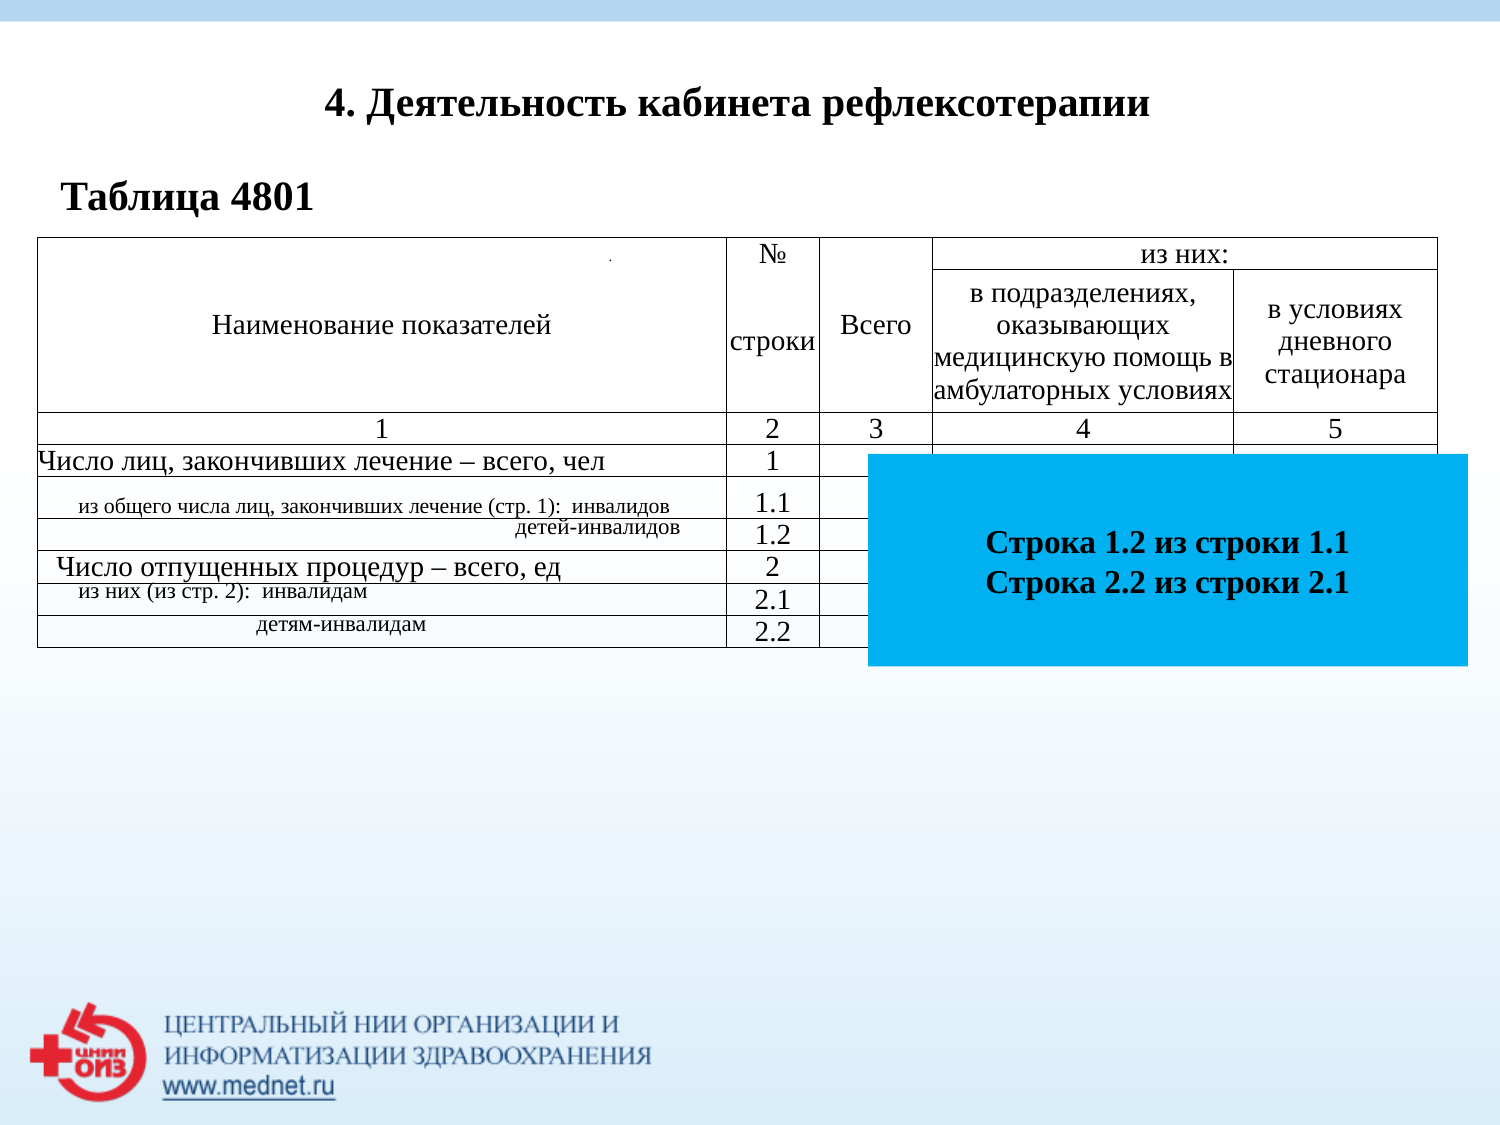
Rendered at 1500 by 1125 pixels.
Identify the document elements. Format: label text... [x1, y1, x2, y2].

title Таблица 4801 [37, 162, 349, 225]
picture [0, 0, 1500, 1125]
text_box Строка 1.2 из строки 1.1 Строка 2.2 из строки 2.1 [868, 453, 1468, 667]
table_cell [820, 445, 932, 476]
table_cell 1.2 [727, 519, 819, 550]
table_cell Число лиц, закончивших лечение – всего, чел [38, 445, 726, 476]
table_cell 5 [1234, 413, 1437, 444]
table_cell из общего числа лиц, закончивших лечение (стр. 1): инвалидов [38, 477, 726, 518]
table_cell 1 [727, 445, 819, 476]
table_cell [1234, 445, 1437, 453]
table_cell 4 [933, 413, 1233, 444]
table_cell 2.2 [727, 616, 819, 647]
table_cell из них (из стр. 2): инвалидам [38, 584, 726, 615]
table_cell детям-инвалидам [38, 616, 726, 647]
table_cell [820, 477, 868, 518]
table_cell строки [727, 270, 819, 412]
table_cell 2 [727, 413, 819, 444]
table_cell [933, 445, 1233, 453]
table_cell [820, 616, 868, 647]
table_cell Число отпущенных процедур – всего, ед [38, 551, 726, 583]
table_cell 3 [820, 413, 932, 444]
table_cell [820, 551, 868, 583]
table_cell 1.1 [727, 477, 819, 518]
table_cell 2 [727, 551, 819, 583]
table_cell 2.1 [727, 584, 819, 615]
table_header № [727, 238, 819, 270]
table_header Всего [820, 238, 932, 412]
table_header Наименование показателей [38, 238, 726, 412]
table_header из них: [933, 238, 1437, 269]
table_cell 1 [38, 413, 726, 444]
table_cell детей-инвалидов [38, 519, 726, 550]
table_cell в условиях дневного стационара [1234, 270, 1437, 412]
text_box 4. Деятельность кабинета рефлексотерапии [37, 62, 1438, 138]
table_cell в подразделениях, оказывающих медицинскую помощь в амбулаторных условиях [933, 270, 1233, 412]
table_cell [820, 519, 868, 550]
table_cell [820, 584, 868, 615]
